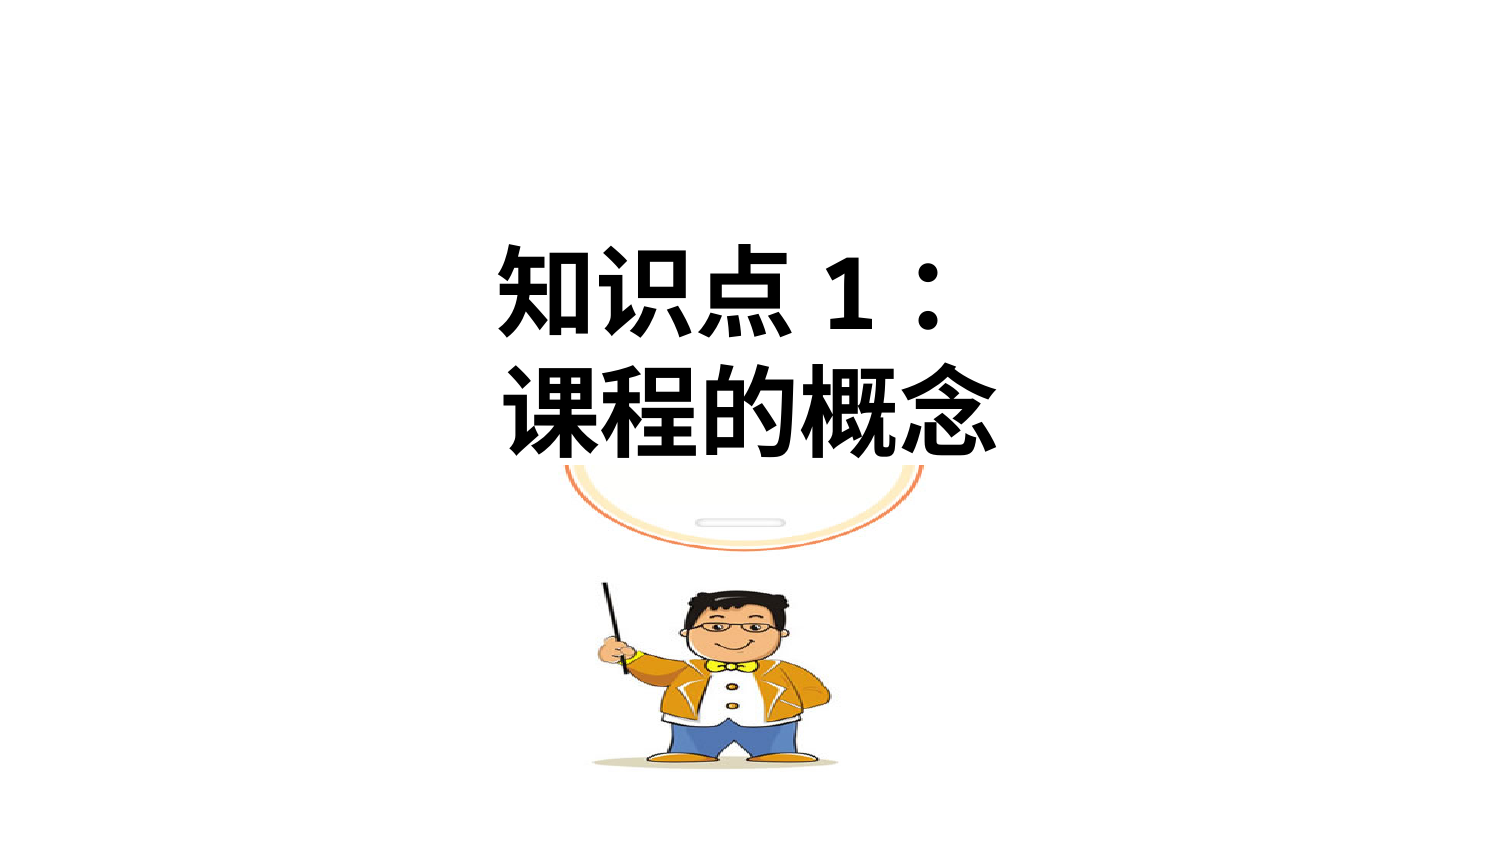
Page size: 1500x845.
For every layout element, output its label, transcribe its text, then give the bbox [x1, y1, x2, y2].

picture [522, 465, 926, 788]
title 知识点1： 课程的概念 [40, 234, 1460, 466]
